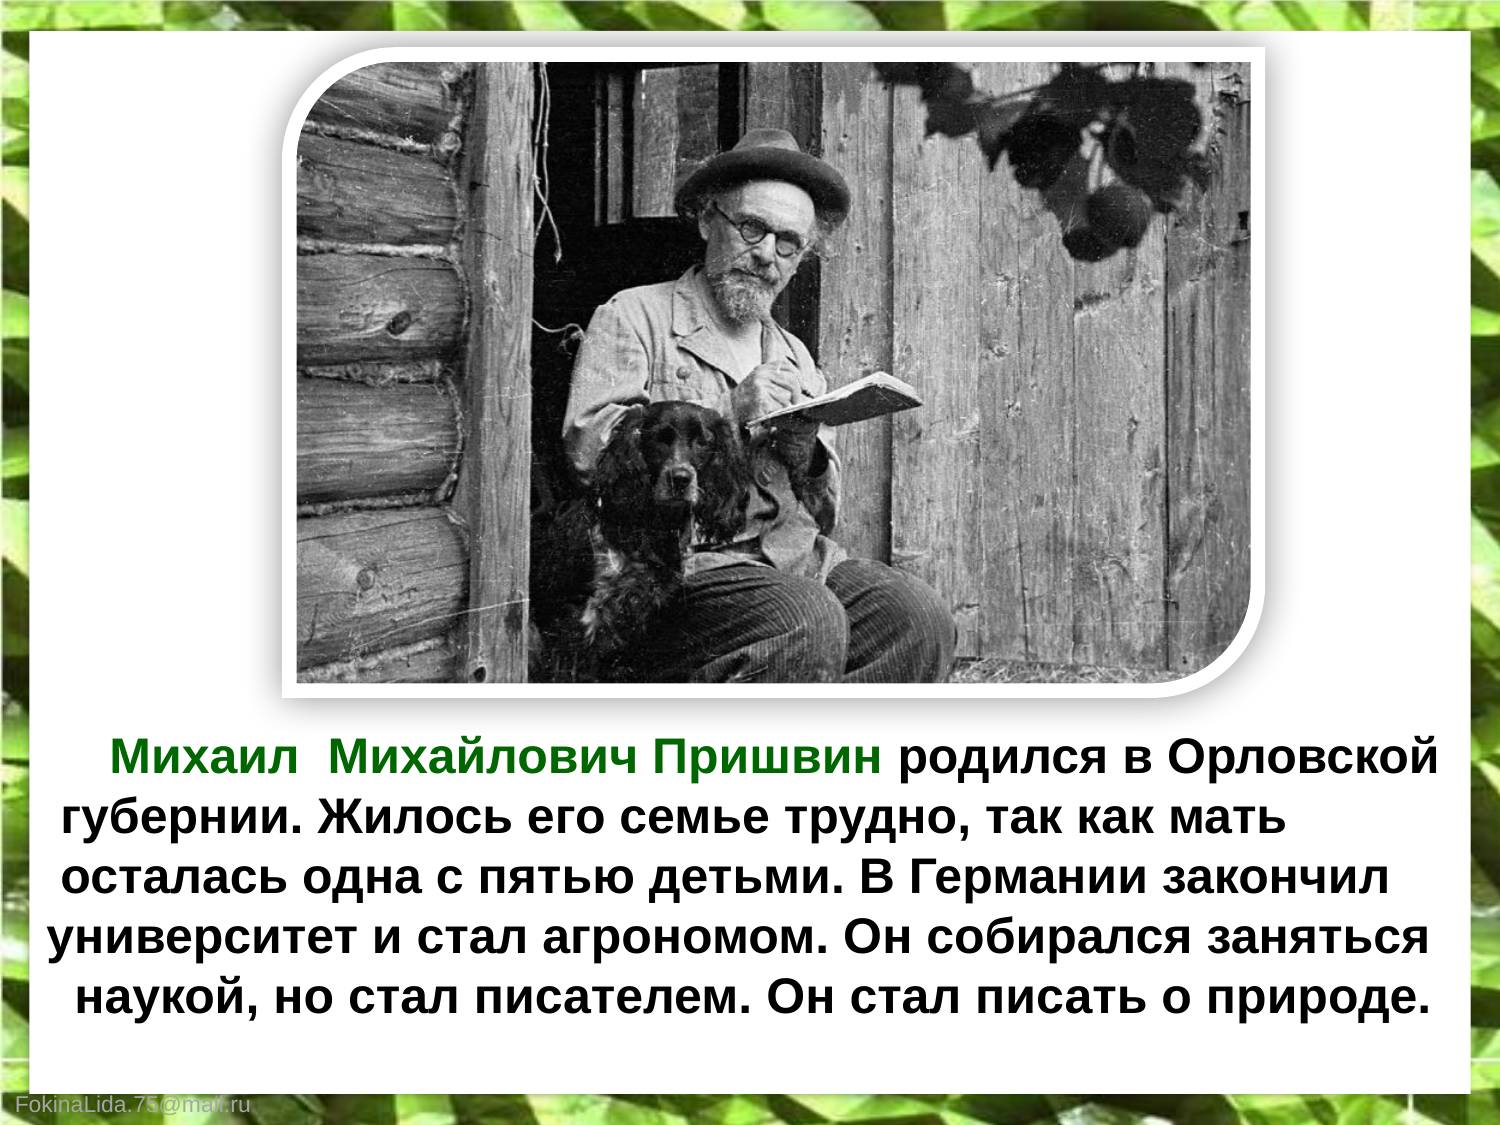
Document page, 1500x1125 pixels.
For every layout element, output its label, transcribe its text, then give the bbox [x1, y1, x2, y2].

text_box Михаил Михайлович Пришвин родился в Орловской губернии. Жилось его семье трудно, так как мать осталась одна с пятью детьми. В Германии закончил университет и стал агрономом. Он собирался заняться наукой, но стал писателем. Он стал писать о природе. [31, 715, 1455, 1125]
picture [0, 0, 1500, 1125]
picture [288, 54, 1259, 691]
